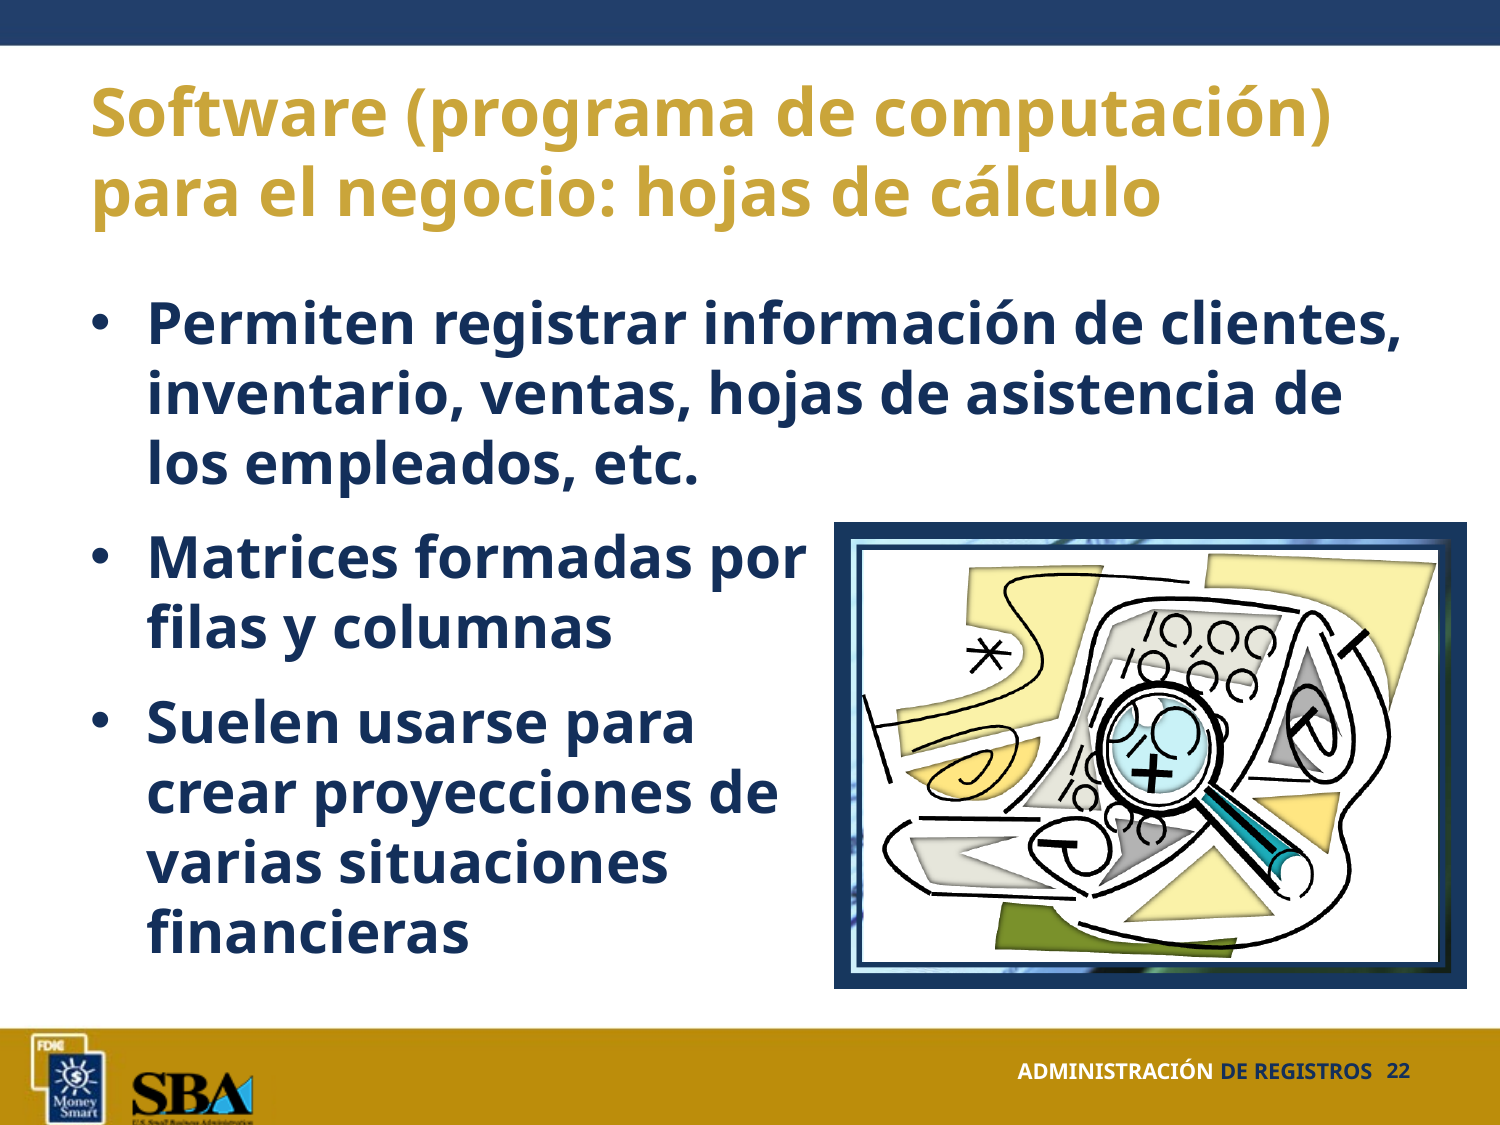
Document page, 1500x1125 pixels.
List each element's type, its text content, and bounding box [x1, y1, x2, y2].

picture [0, 0, 1500, 1125]
list Permiten registrar información de clientes, inventario, ventas, hojas de asistencia de los empleados, etc. Matrices formadas por filas y columnas Suelen usarse para crear proyecciones de varias situaciones financieras [74, 278, 1453, 989]
title Software (programa de computación) para el negocio: hojas de cálculo [74, 62, 1426, 266]
